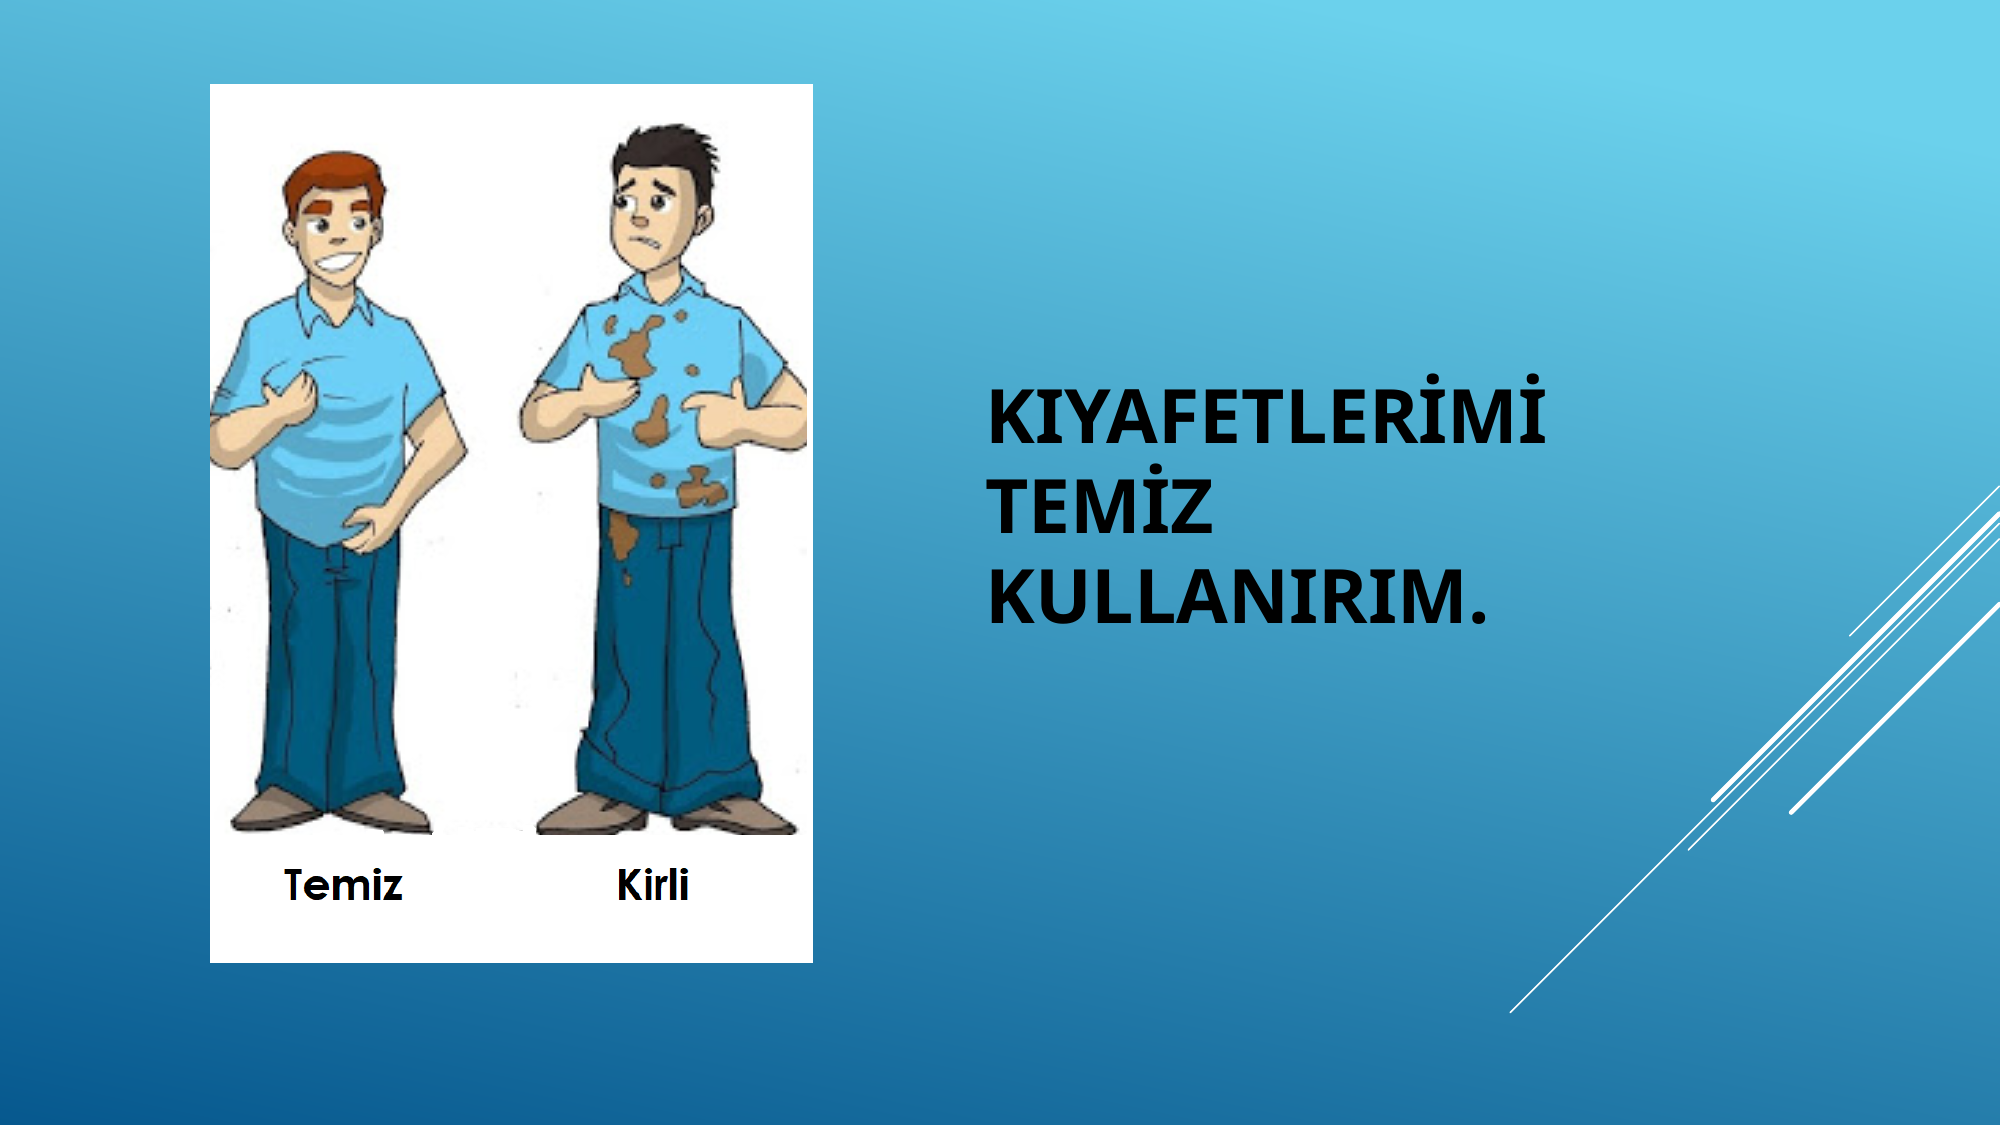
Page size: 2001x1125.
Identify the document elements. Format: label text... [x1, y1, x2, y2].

title kıyafetlerimi temiz kullanırım. [970, 113, 1746, 984]
picture [209, 83, 813, 964]
